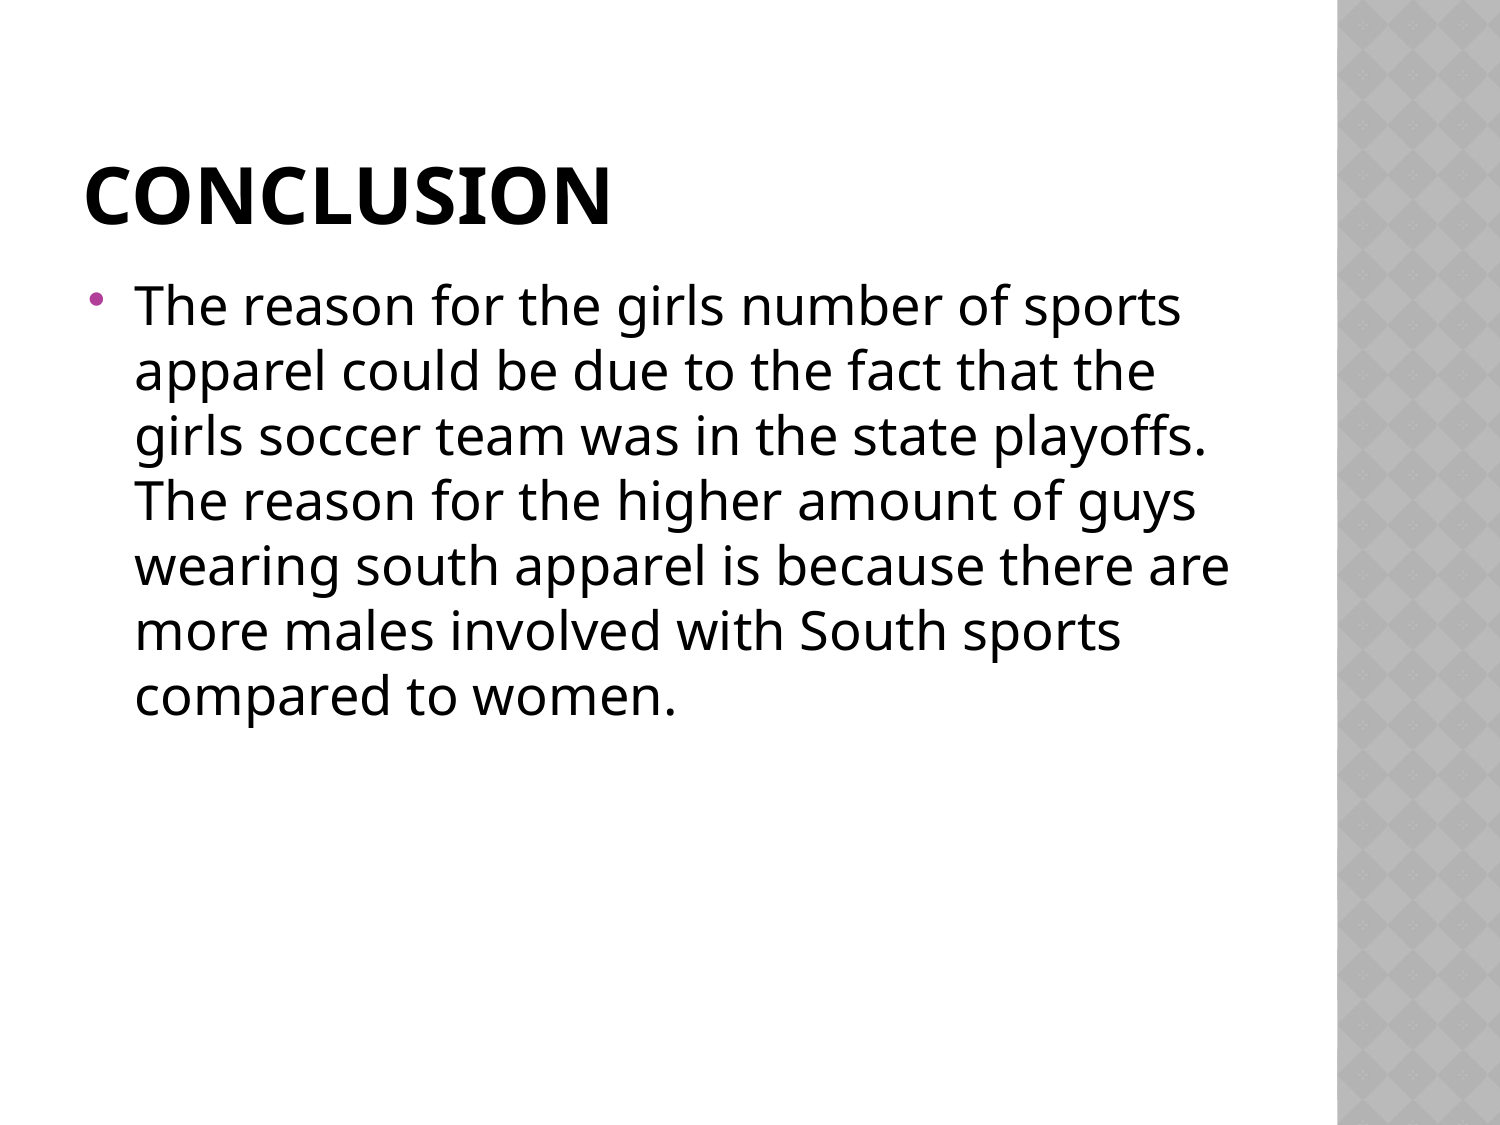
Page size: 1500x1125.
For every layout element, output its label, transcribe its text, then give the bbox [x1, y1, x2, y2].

list The reason for the girls number of sports apparel could be due to the fact that the girls soccer team was in the state playoffs. The reason for the higher amount of guys wearing south apparel is because there are more males involved with South sports compared to women. [75, 264, 1263, 1059]
title Conclusion [75, 52, 1263, 240]
